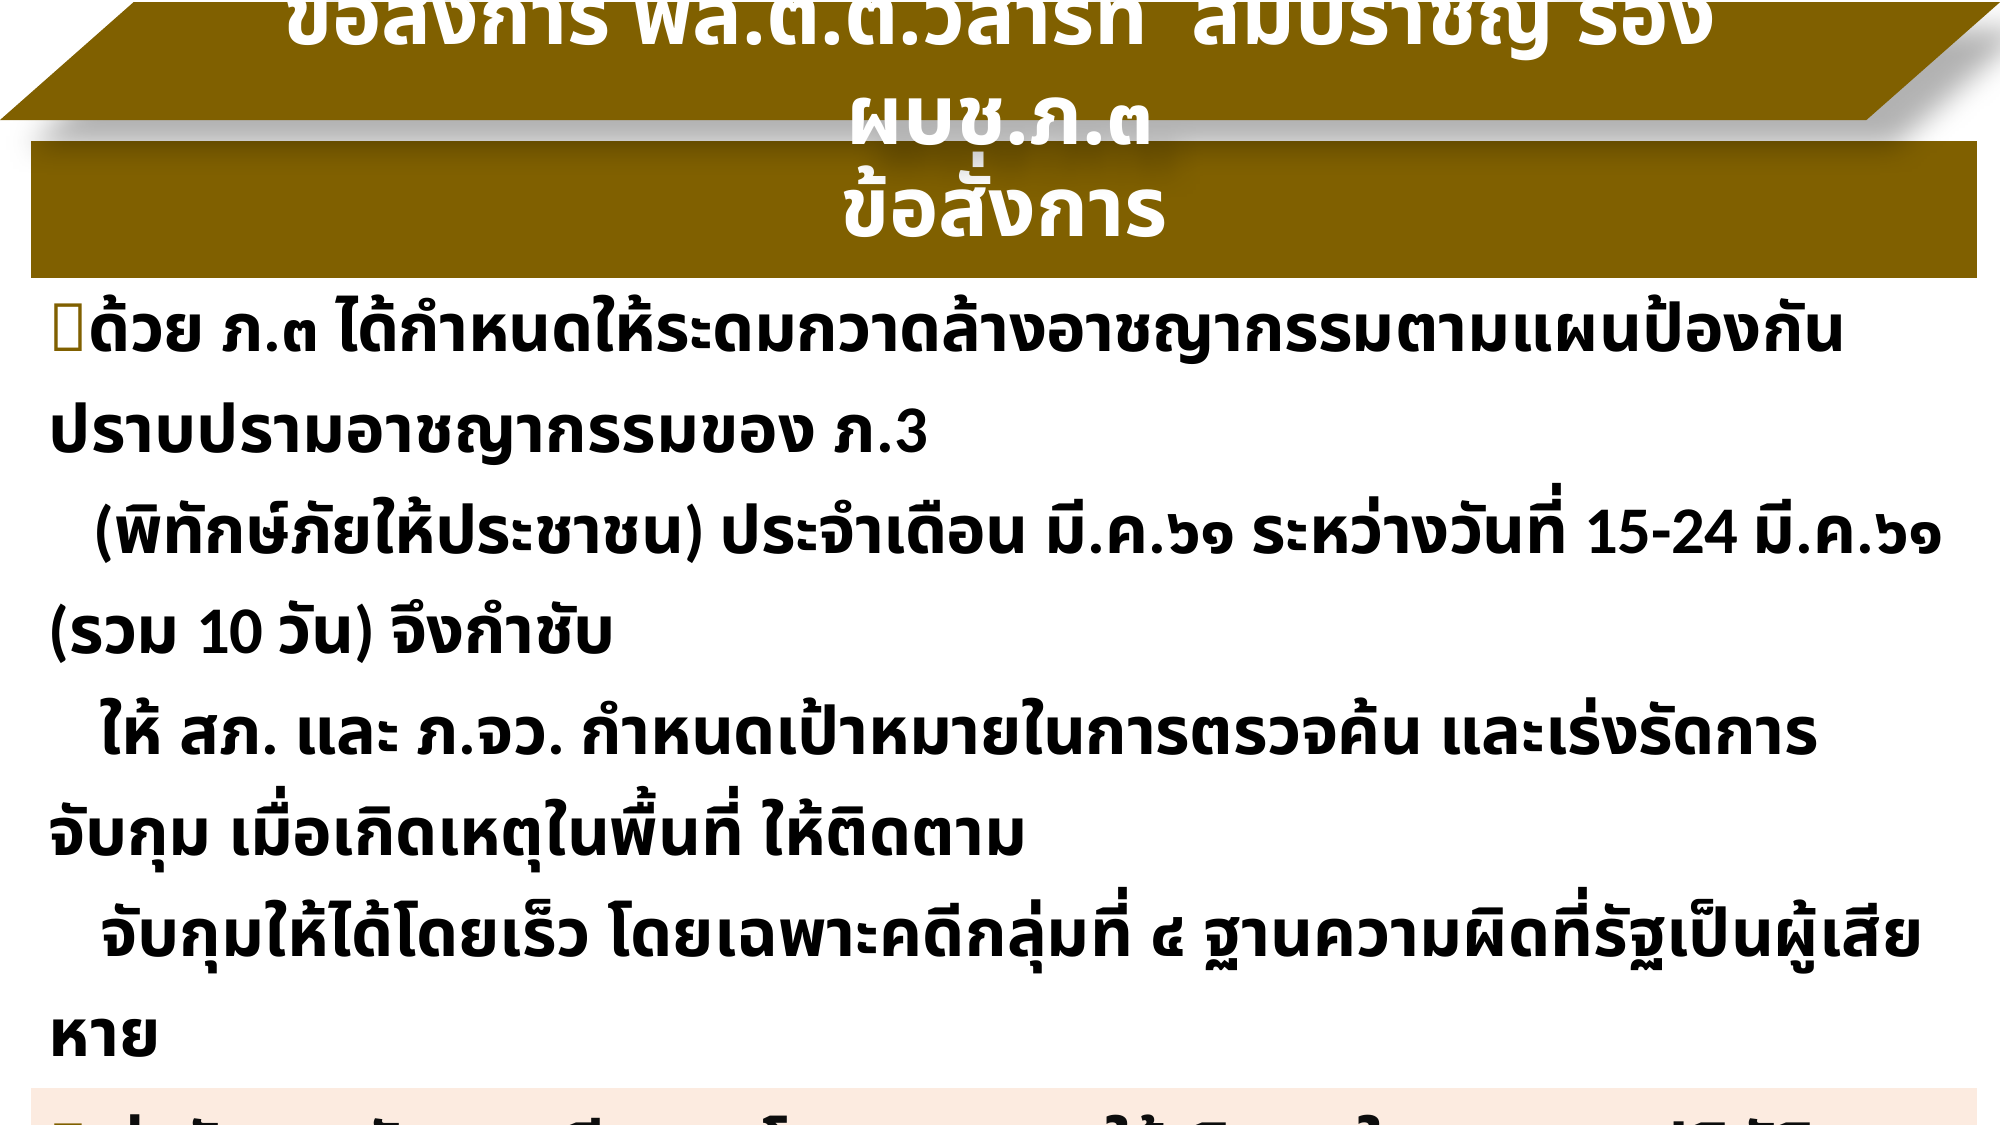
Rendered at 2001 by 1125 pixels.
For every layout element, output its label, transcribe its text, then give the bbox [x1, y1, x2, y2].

text_box ข้อสั่งการ พล.ต.ต.วิสาร์ท สมปราชญ์ รอง ผบช.ภ.๓ [0, 2, 2000, 121]
table_cell ด้วย ภ.๓ ได้กำหนดให้ระดมกวาดล้างอาชญากรรมตามแผนป้องกันปราบปรามอาชญากรรมของ ภ.3 (พิทักษ์ภัยให้ประชาชน) ประจำเดือน มี.ค.๖๑ ระหว่างวันที่ 15-24 มี.ค.๖๑ (รวม 10 วัน) จึงกำชับ ให้ สภ. และ ภ.จว. กำหนดเป้าหมายในการตรวจค้น และเร่งรัดการจับกุม เมื่อเกิดเหตุในพื้นที่ ให้ติดตาม จับกุมให้ได้โดยเร็ว โดยเฉพาะคดีกลุ่มที่ ๔ ฐานความผิดที่รัฐเป็นผู้เสียหาย [31, 284, 1977, 1086]
table_header ข้อสั่งการ [31, 141, 1977, 278]
table_cell เร่งรัดการจับกุมคดีตามนโยบาย คสช. ให้เกิดผลในแนวทางปฏิบัติ [31, 1088, 1977, 1125]
